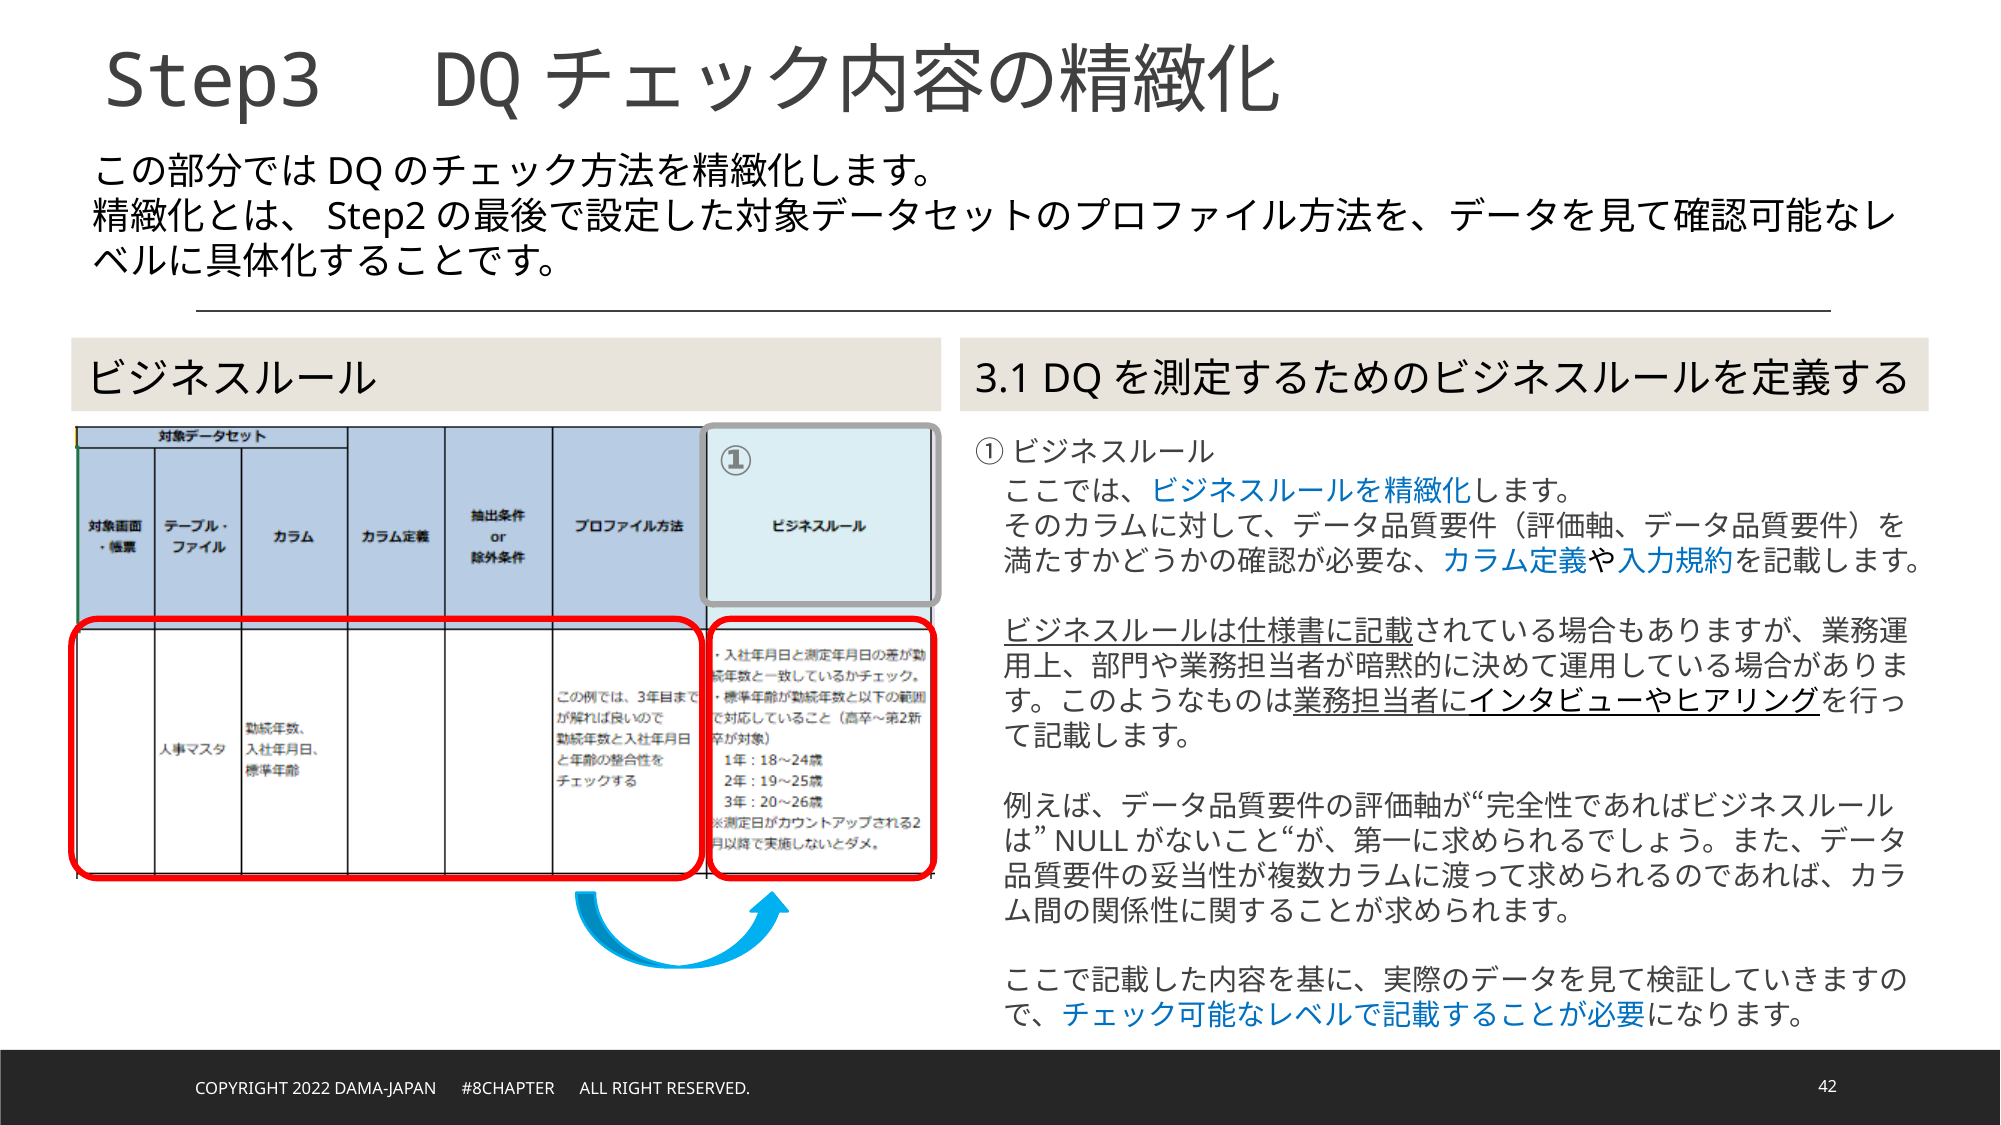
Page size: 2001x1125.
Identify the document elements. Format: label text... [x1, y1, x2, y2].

footer Copyright 2022 DAMA-JAPAN #8chapter All right reserved. [180, 1057, 1299, 1118]
list ①ビジネスルール ここでは、ビジネスルールを精緻化します。 そのカラムに対して、データ品質要件（評価軸、データ品質要件）を満たすかどうかの確認が必要な、カラム定義や入力規約を記載します。 ビジネスルールは仕様書に記載されている場合もありますが、業務運用上、部門や業務担当者が暗黙的に決めて運用している場合があります。このようなものは業務担当者にインタビューやヒアリングを行って記載します。 例えば、データ品質要件の評価軸が“完全性であればビジネスルールは”NULLがないこと“が、第一に求められるでしょう。また、データ品質要件の妥当性が複数カラムに渡って求められるのであれば、カラム間の関係性に関することが求められます。 ここで記載した内容を基に、実際のデータを見て検証していきますので、チェック可能なレベルで記載することが必要になります。 [960, 425, 1929, 974]
list ビジネスルール [71, 337, 942, 412]
title Step3 DQチェック内容の精緻化 [87, 47, 1830, 130]
text_box [576, 892, 788, 968]
text_box この部分ではDQのチェック方法を精緻化します。 精緻化とは、Step2の最後で設定した対象データセットのプロファイル方法を、データを見て確認可能なレベルに具体化することです。 [78, 139, 1922, 290]
list 3.1 DQを測定するためのビジネスルールを定義する [960, 337, 1929, 412]
slide_number 42 [1803, 1057, 1932, 1118]
picture [74, 425, 935, 879]
